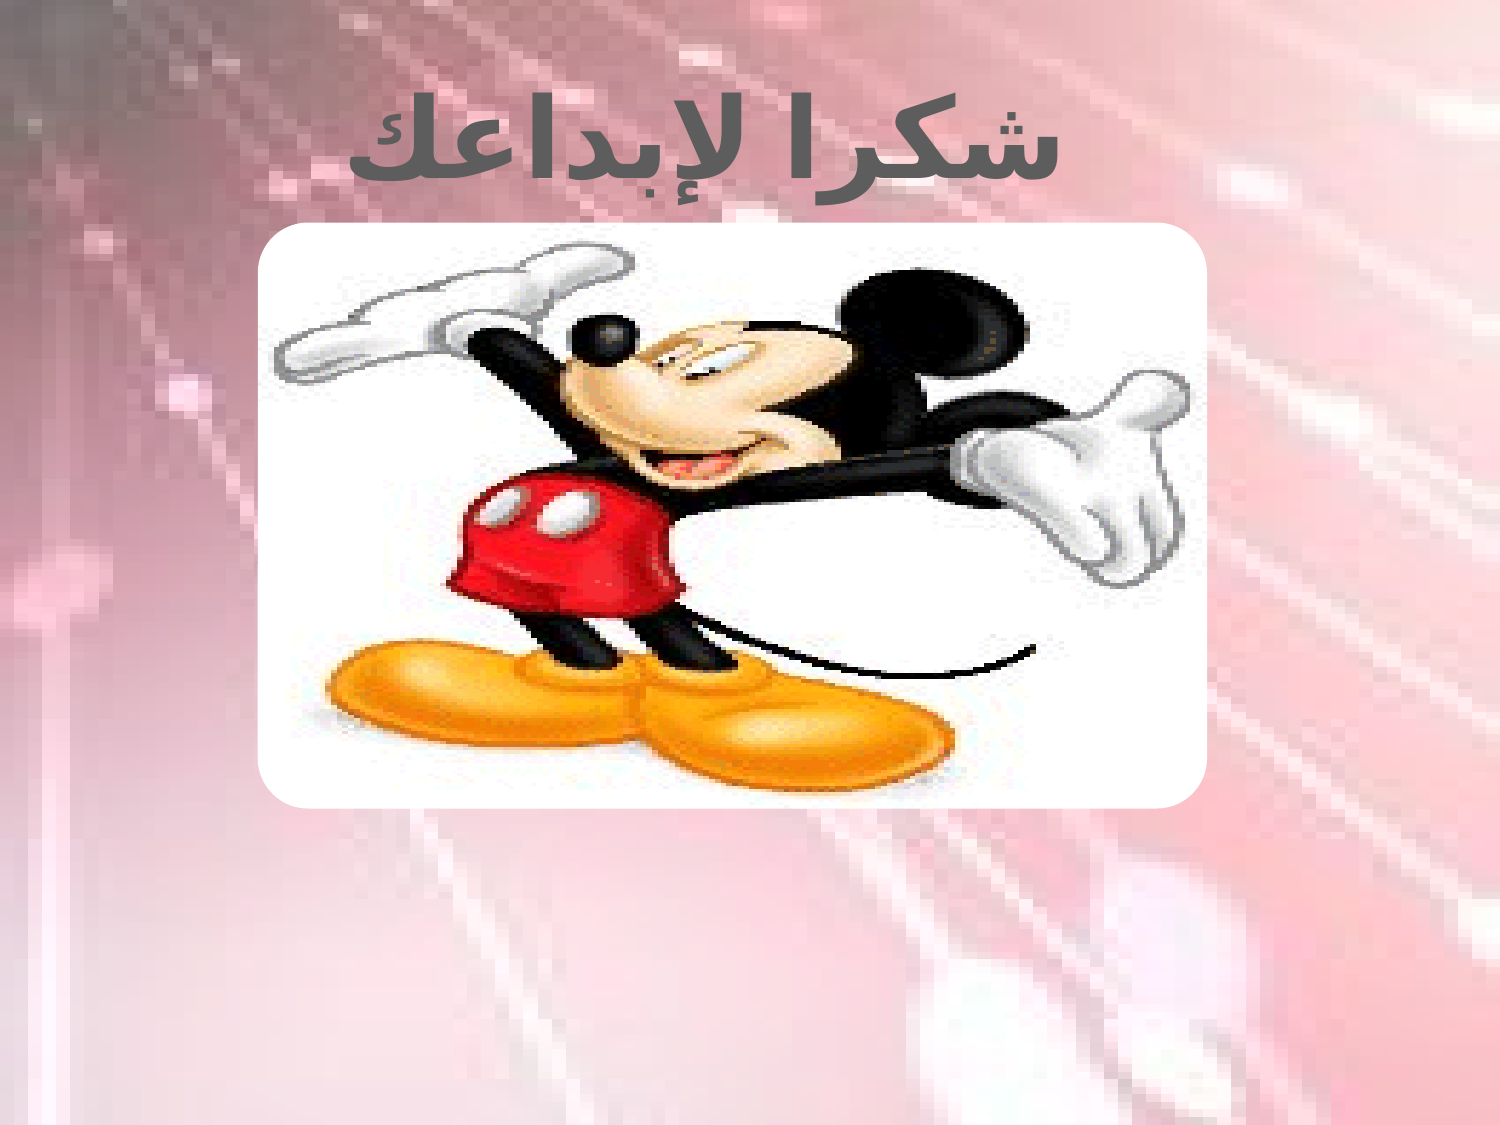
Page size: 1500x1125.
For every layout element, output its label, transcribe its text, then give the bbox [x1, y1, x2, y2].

picture [257, 222, 1208, 809]
text_box شكرا لإبداعك [327, 58, 1083, 209]
